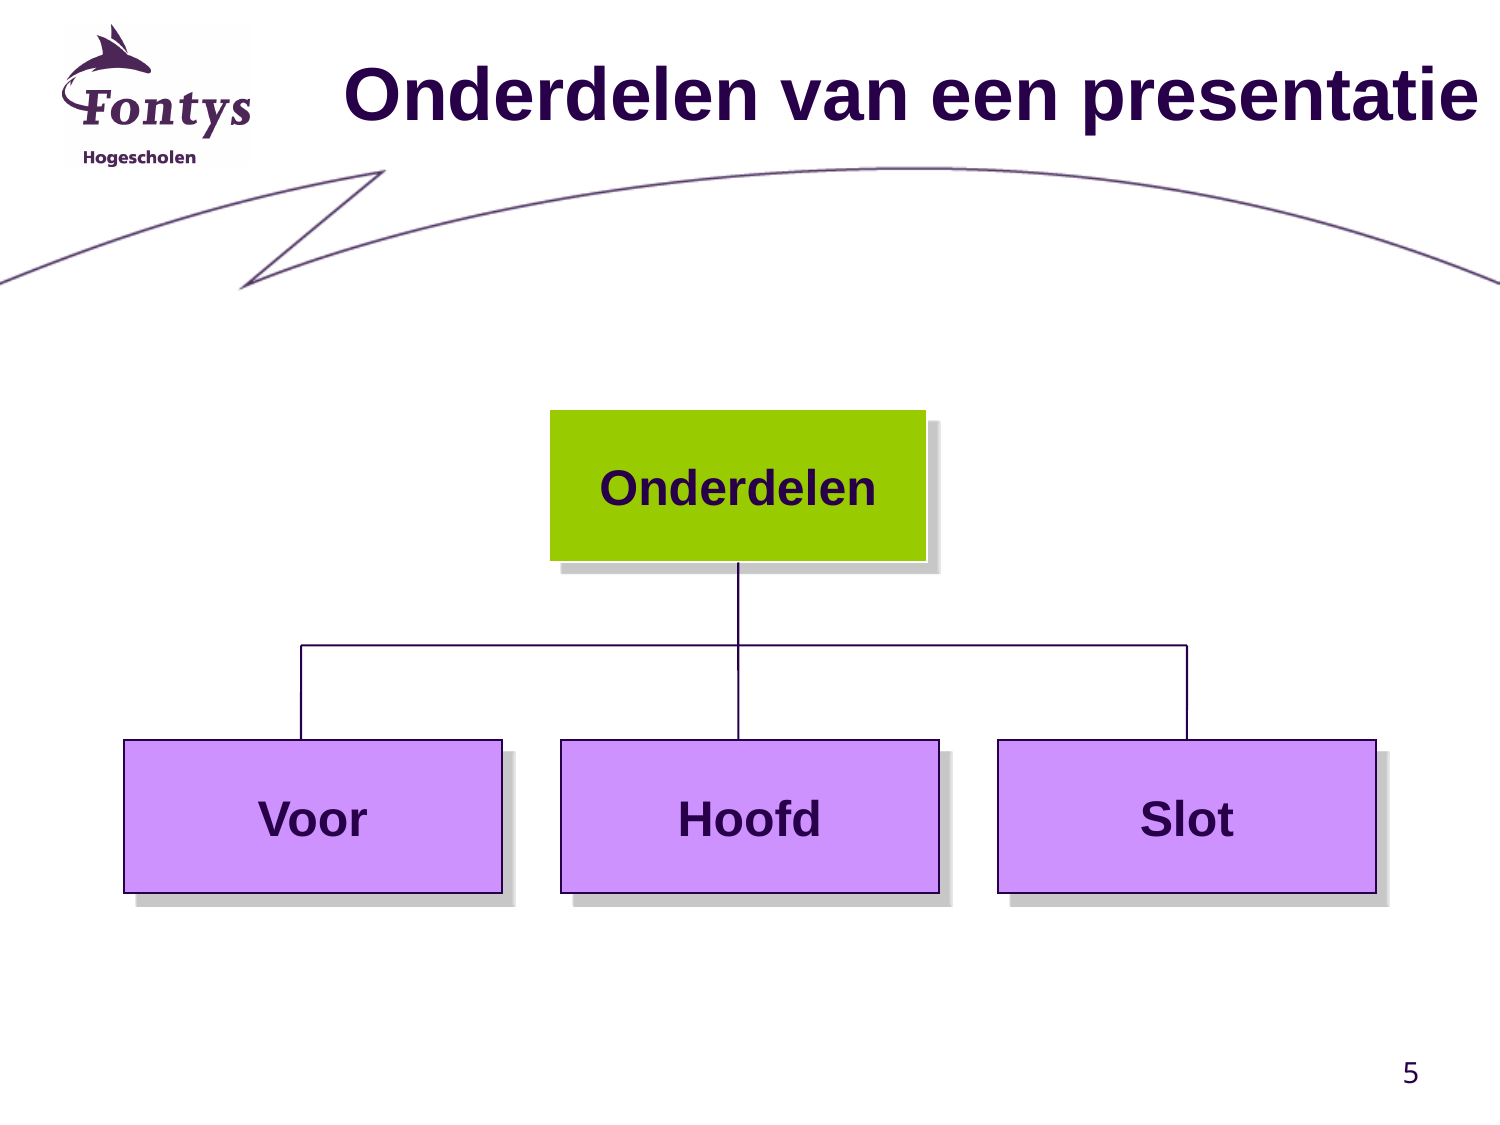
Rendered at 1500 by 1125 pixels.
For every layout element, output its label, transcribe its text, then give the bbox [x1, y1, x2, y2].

text_box Onderdelen [549, 408, 928, 563]
text_box Hoofd [560, 739, 939, 894]
text_box Voor [123, 739, 502, 894]
picture [0, 0, 1500, 1112]
title Onderdelen van een presentatie [257, 0, 1497, 182]
text_box Slot [998, 739, 1376, 894]
